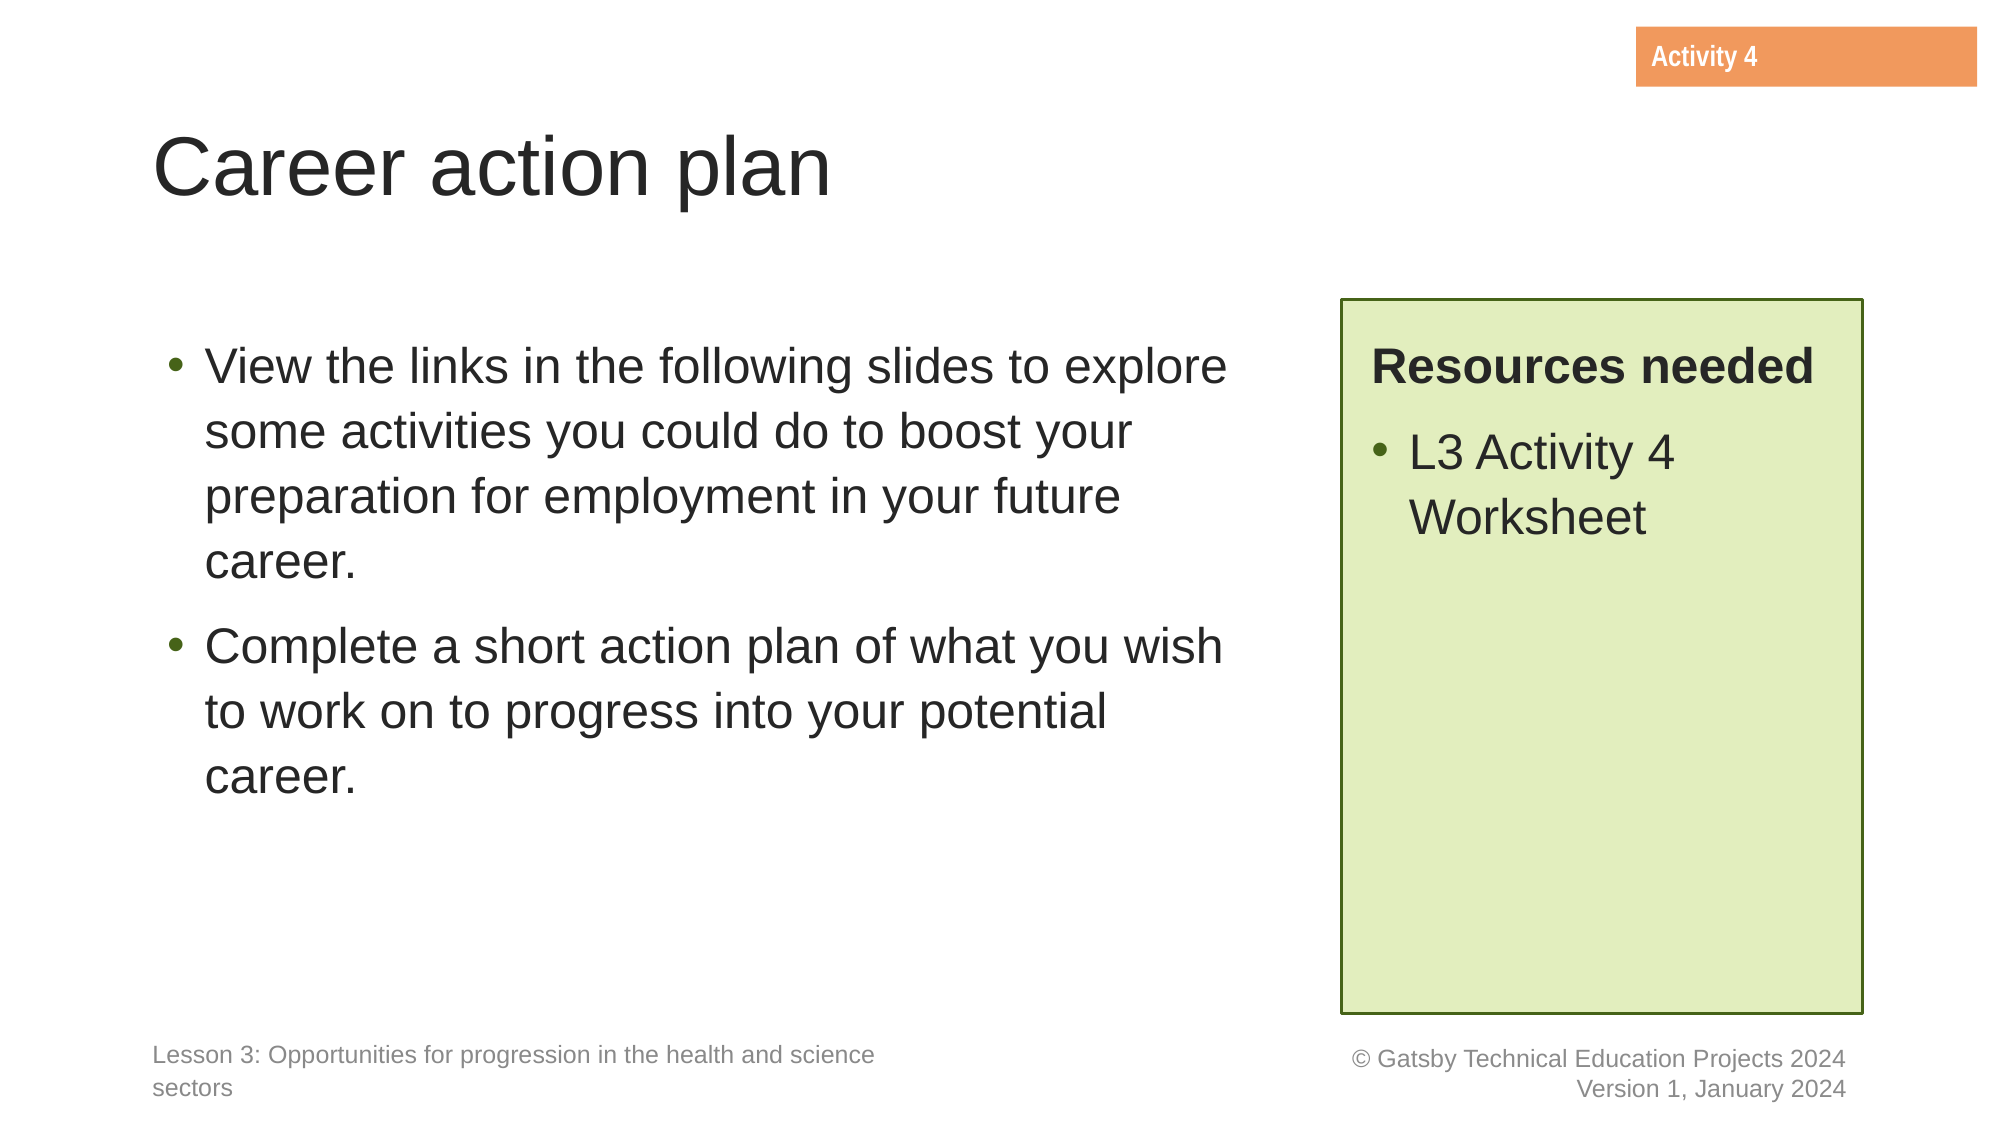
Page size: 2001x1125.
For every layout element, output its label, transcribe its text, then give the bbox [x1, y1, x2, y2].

list Activity 4 [1636, 26, 1978, 87]
title Career action plan [137, 59, 1863, 278]
list View the links in the following slides to explore some activities you could do to boost your preparation for employment in your future career. Complete a short action plan of what you wish to work on to progress into your potential career. [137, 299, 1300, 1014]
list Resources needed L3 Activity 4 Worksheet [1340, 298, 1864, 1015]
list Lesson 3: Opportunities for progression in the health and science sectors [137, 1035, 975, 1103]
